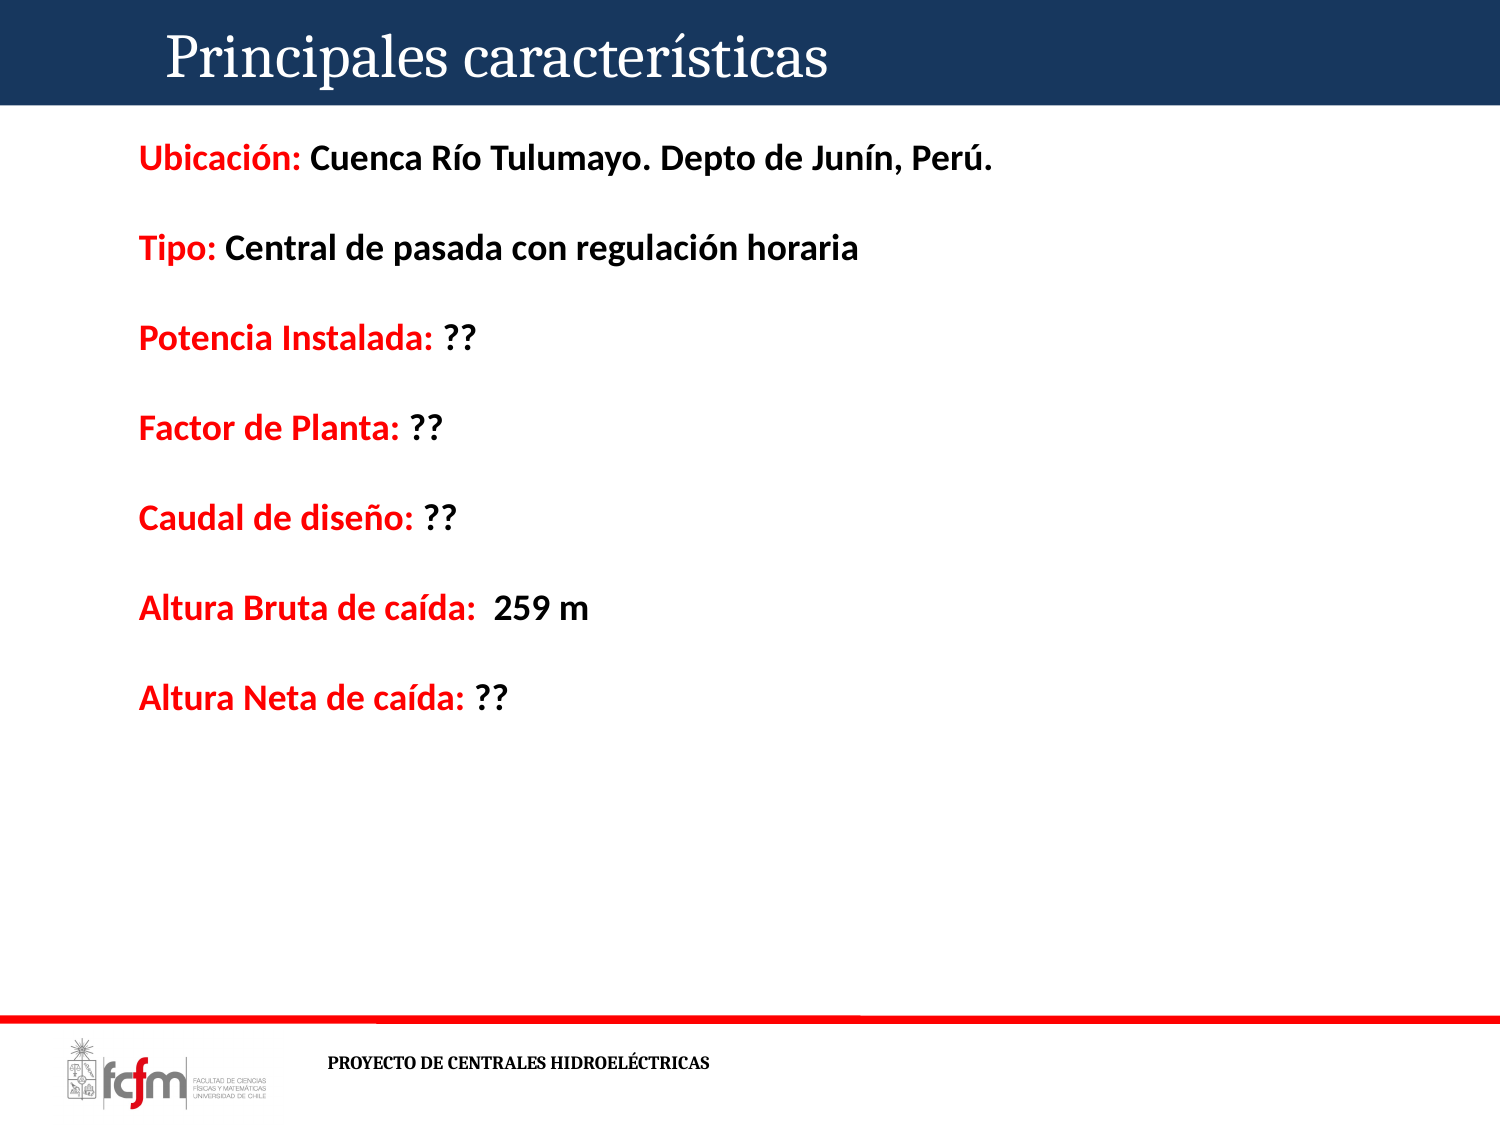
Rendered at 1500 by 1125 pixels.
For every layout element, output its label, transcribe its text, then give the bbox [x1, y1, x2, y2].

picture [52, 1028, 284, 1125]
title Principales características [0, 0, 1500, 106]
text_box Ubicación: Cuenca Río Tulumayo. Depto de Junín, Perú. Tipo: Central de pasada con regulación horaria Potencia Instalada: ?? Factor de Planta: ?? Caudal de diseño: ?? Altura Bruta de caída: 259 m Altura Neta de caída: ?? [123, 125, 1388, 816]
text_box PROYECTO DE CENTRALES HIDROELÉCTRICAS [312, 1042, 1500, 1081]
